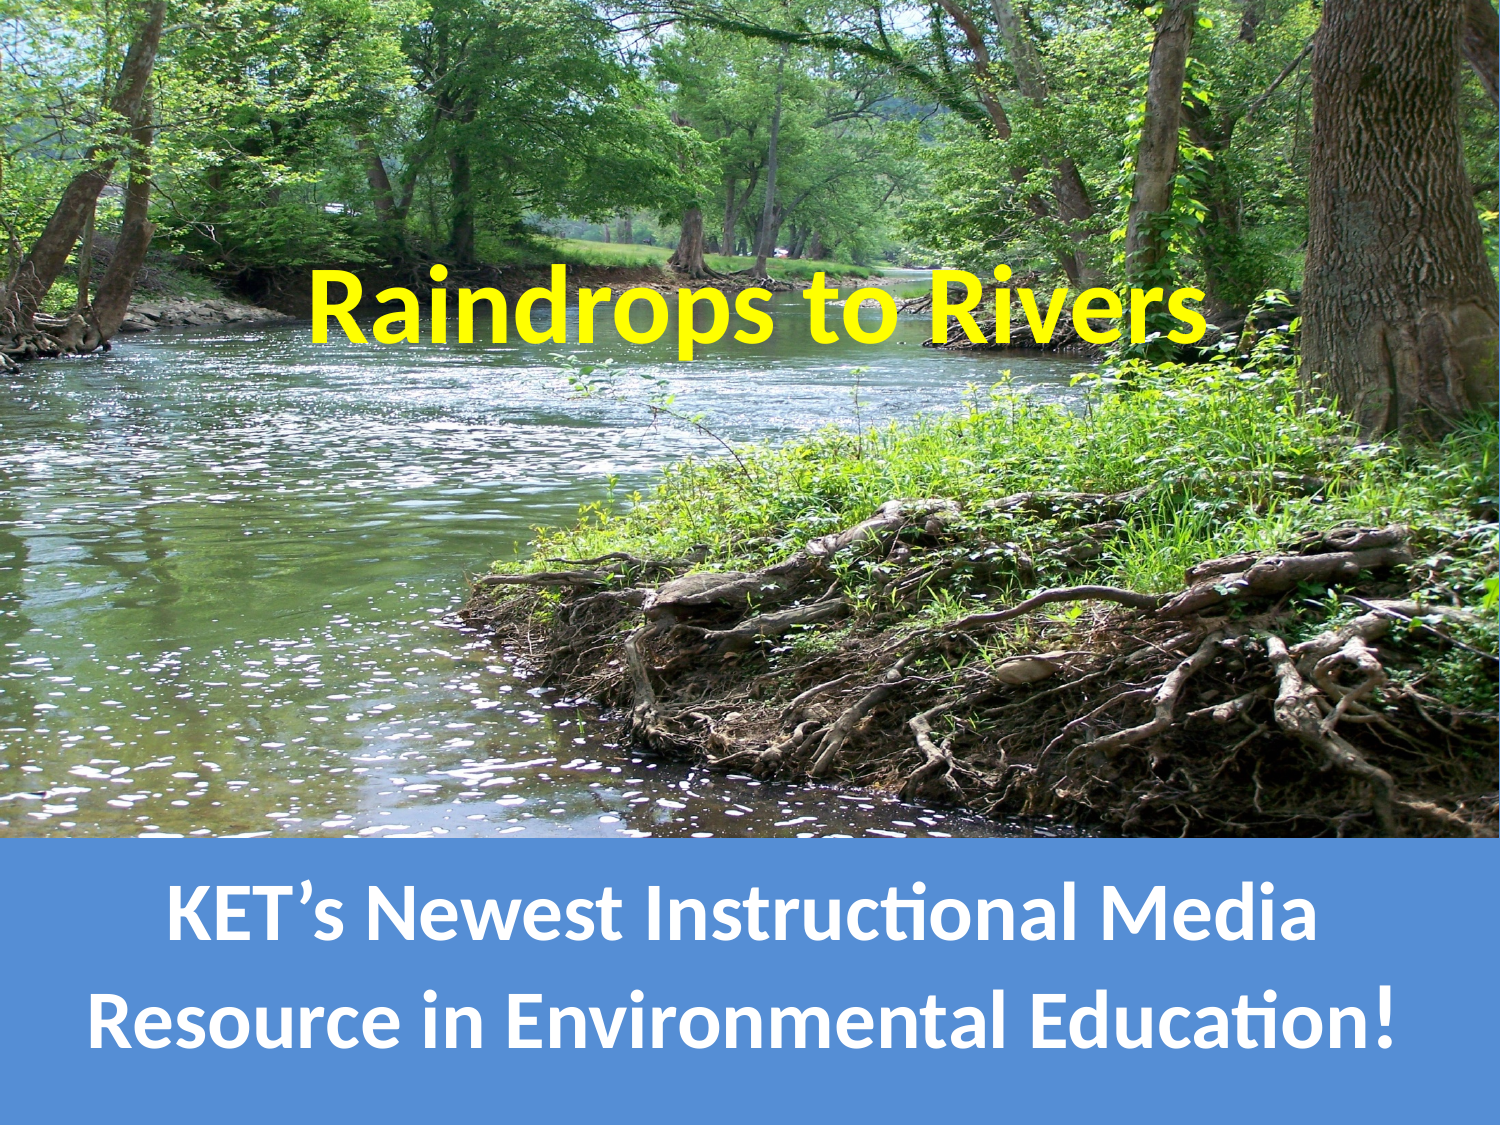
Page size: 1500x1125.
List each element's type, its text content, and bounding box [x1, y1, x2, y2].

text_box KET’s Newest Instructional Media Resource in Environmental Education! [24, 849, 1463, 1075]
picture [0, 0, 1499, 838]
